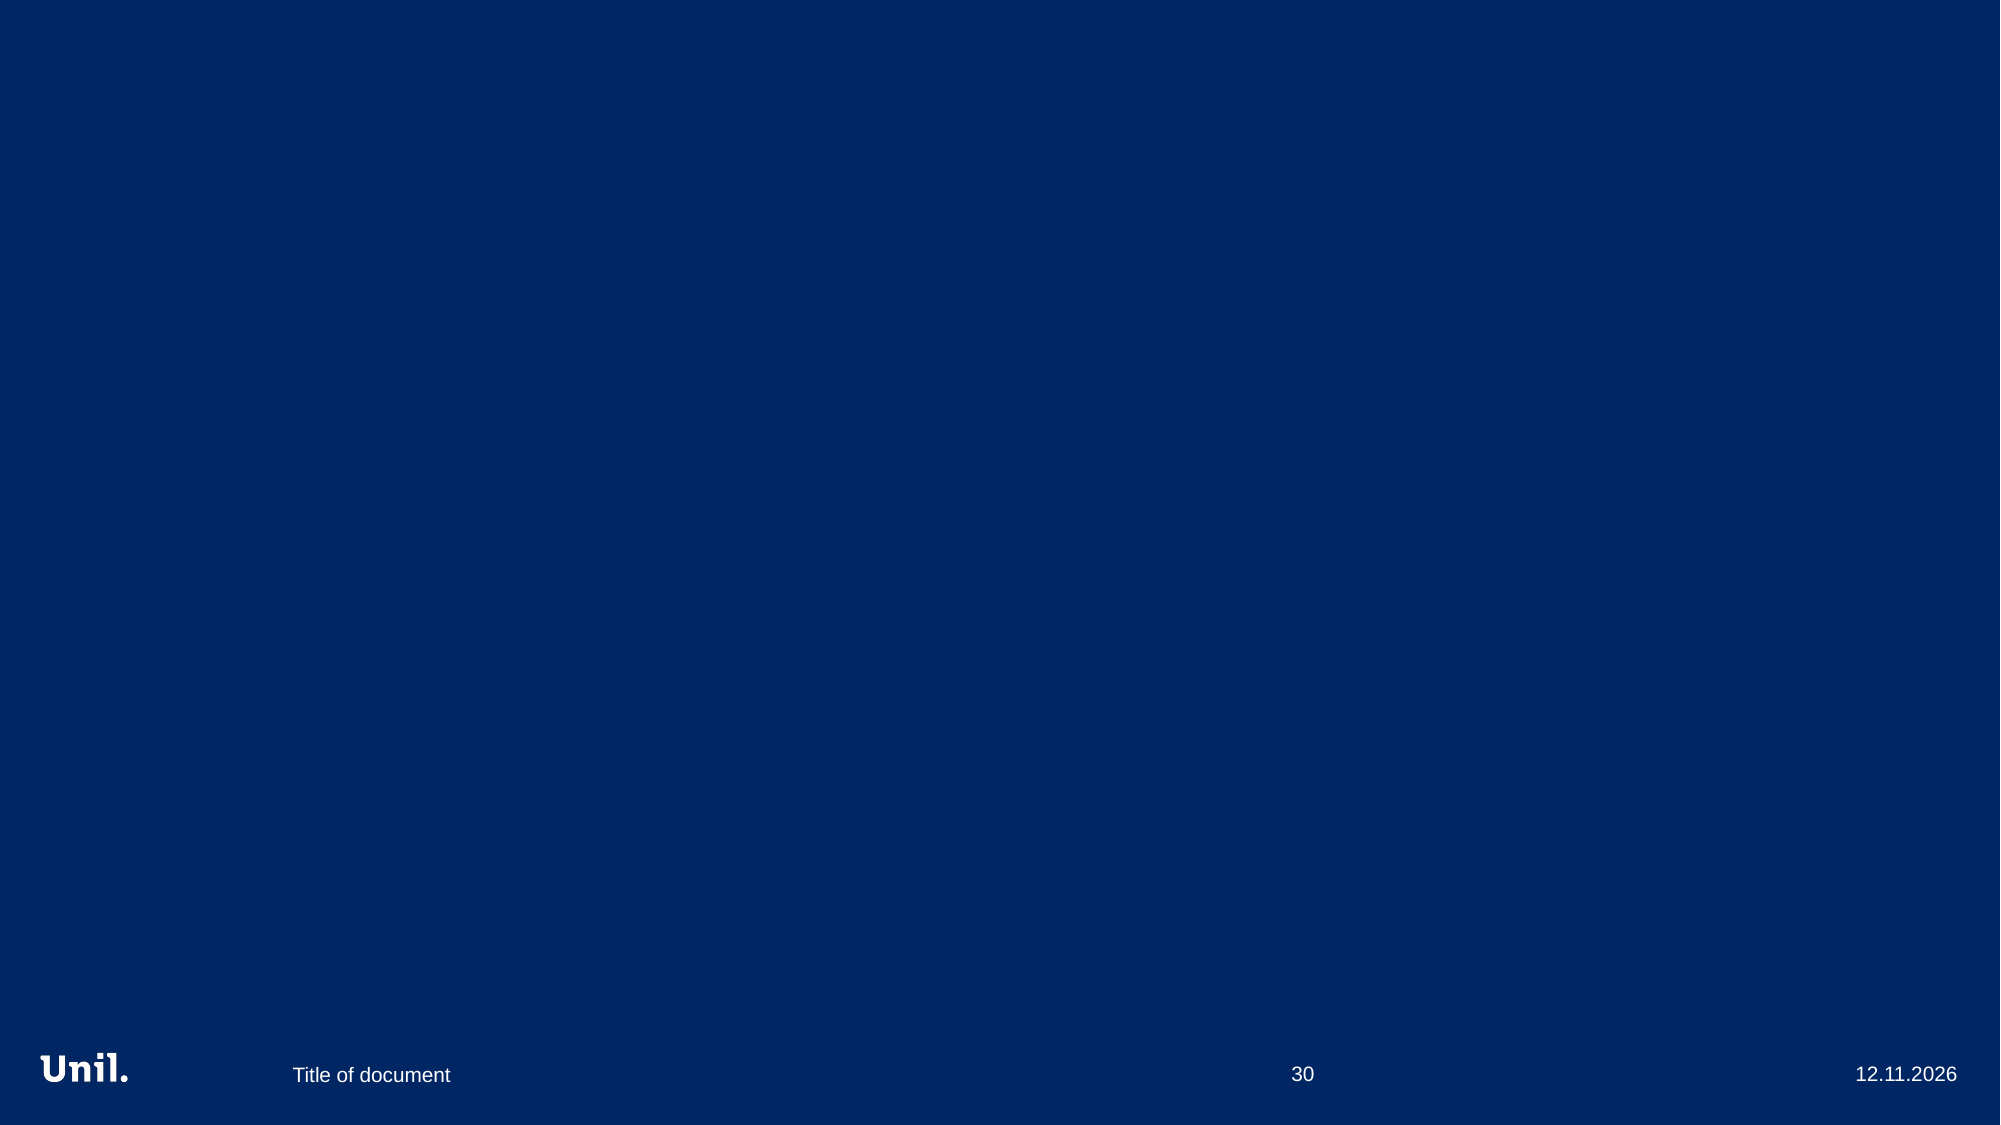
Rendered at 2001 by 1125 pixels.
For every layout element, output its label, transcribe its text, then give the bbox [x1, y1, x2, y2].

slide_number 30 [1250, 1037, 1355, 1086]
footer Title of document [292, 1011, 1048, 1087]
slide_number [1789, 1026, 1958, 1086]
picture [27, 1042, 141, 1095]
